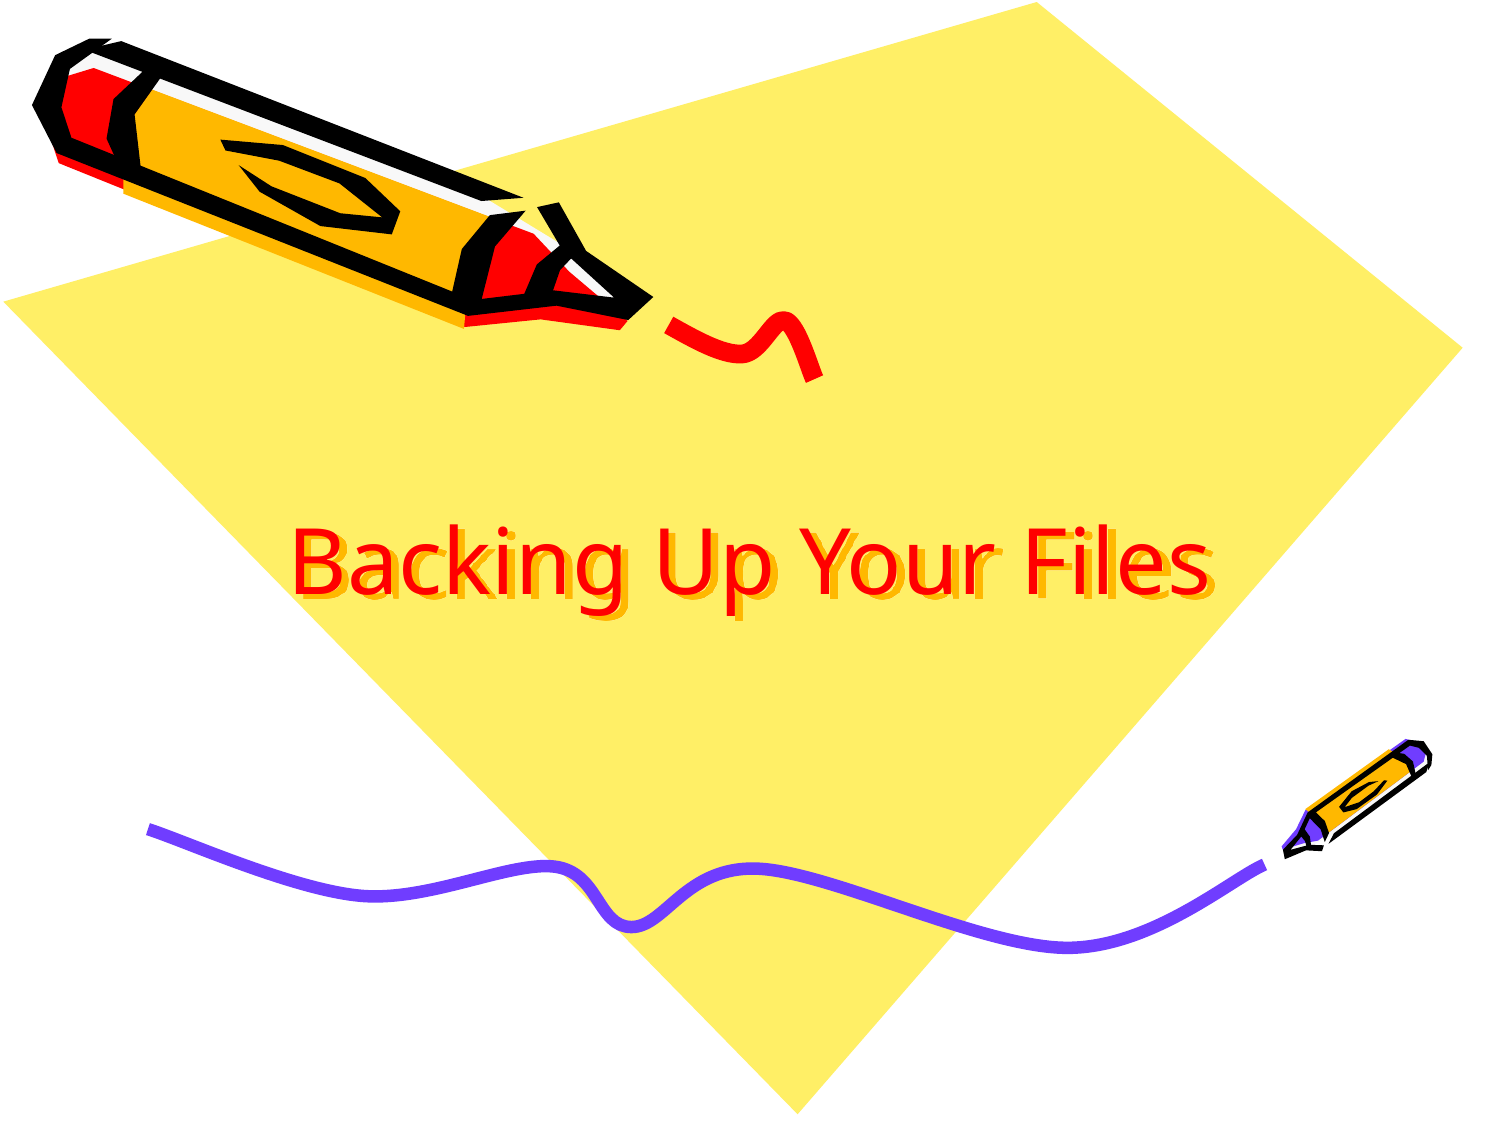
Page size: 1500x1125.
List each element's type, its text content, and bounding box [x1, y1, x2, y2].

title Backing Up Your Files [224, 247, 1276, 622]
